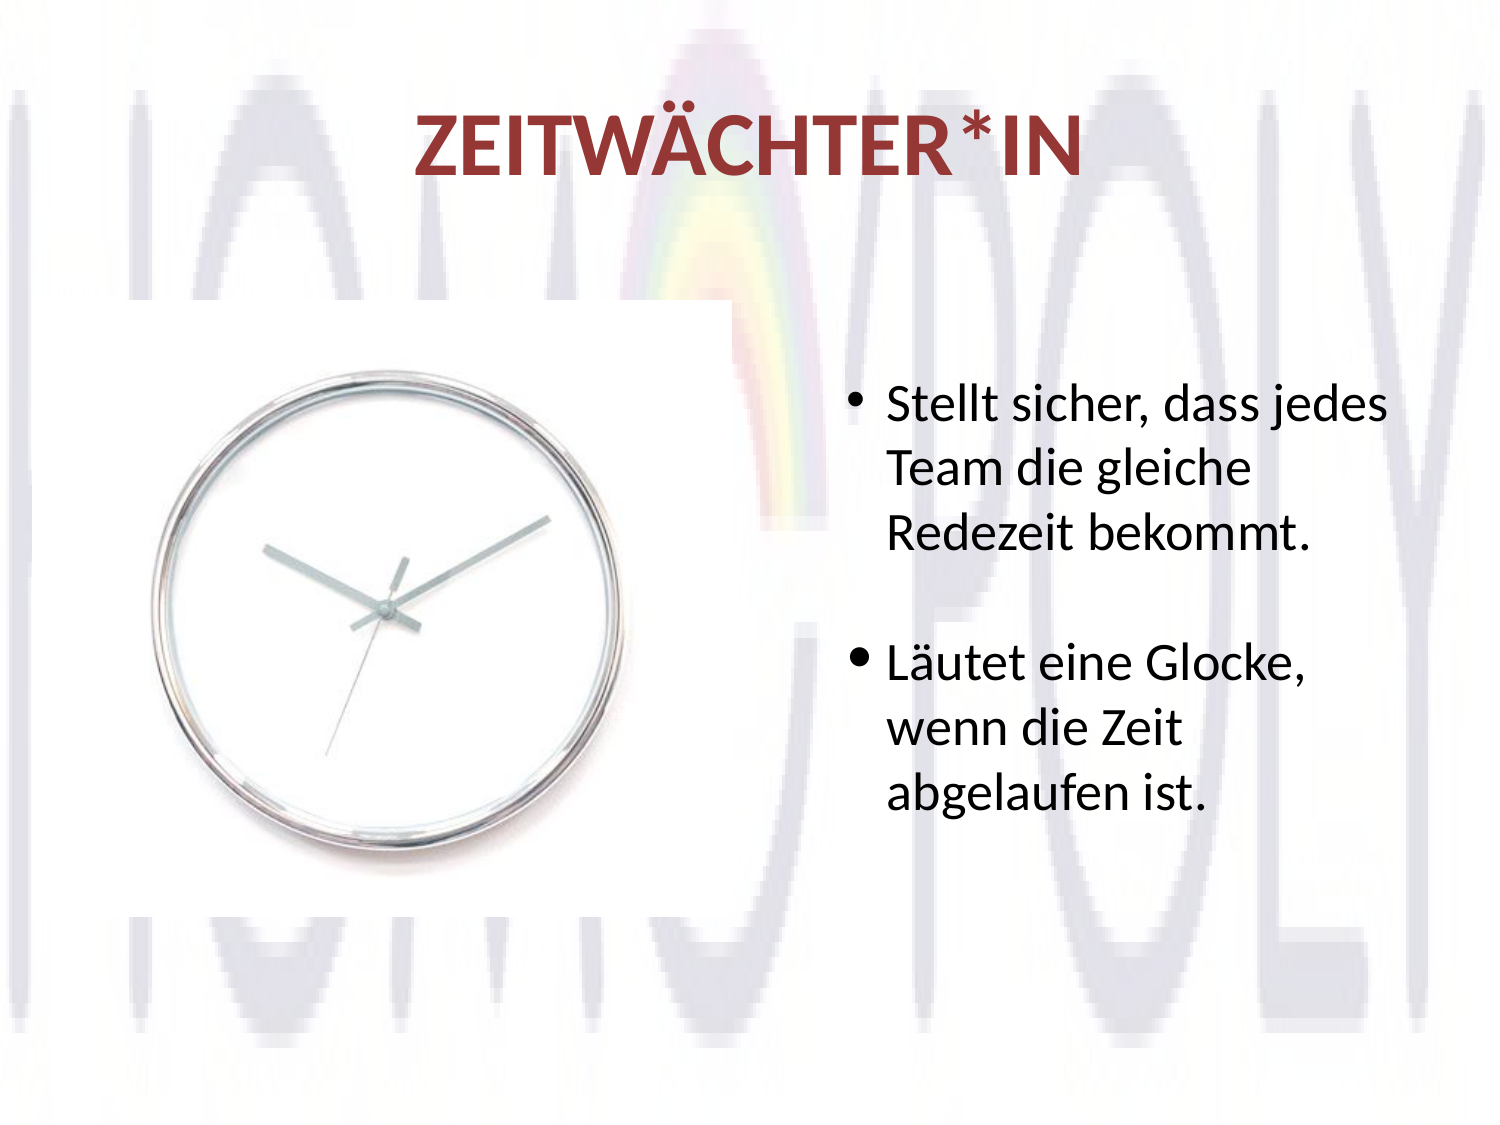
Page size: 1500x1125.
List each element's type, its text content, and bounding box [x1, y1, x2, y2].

text_box Stellt sicher, dass jedes Team die gleiche Redezeit bekommt. Läutet eine Glocke, wenn die Zeit abgelaufen ist. [750, 314, 1436, 863]
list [32, 299, 732, 917]
title ZEITWÄCHTER*IN [75, 45, 1425, 233]
